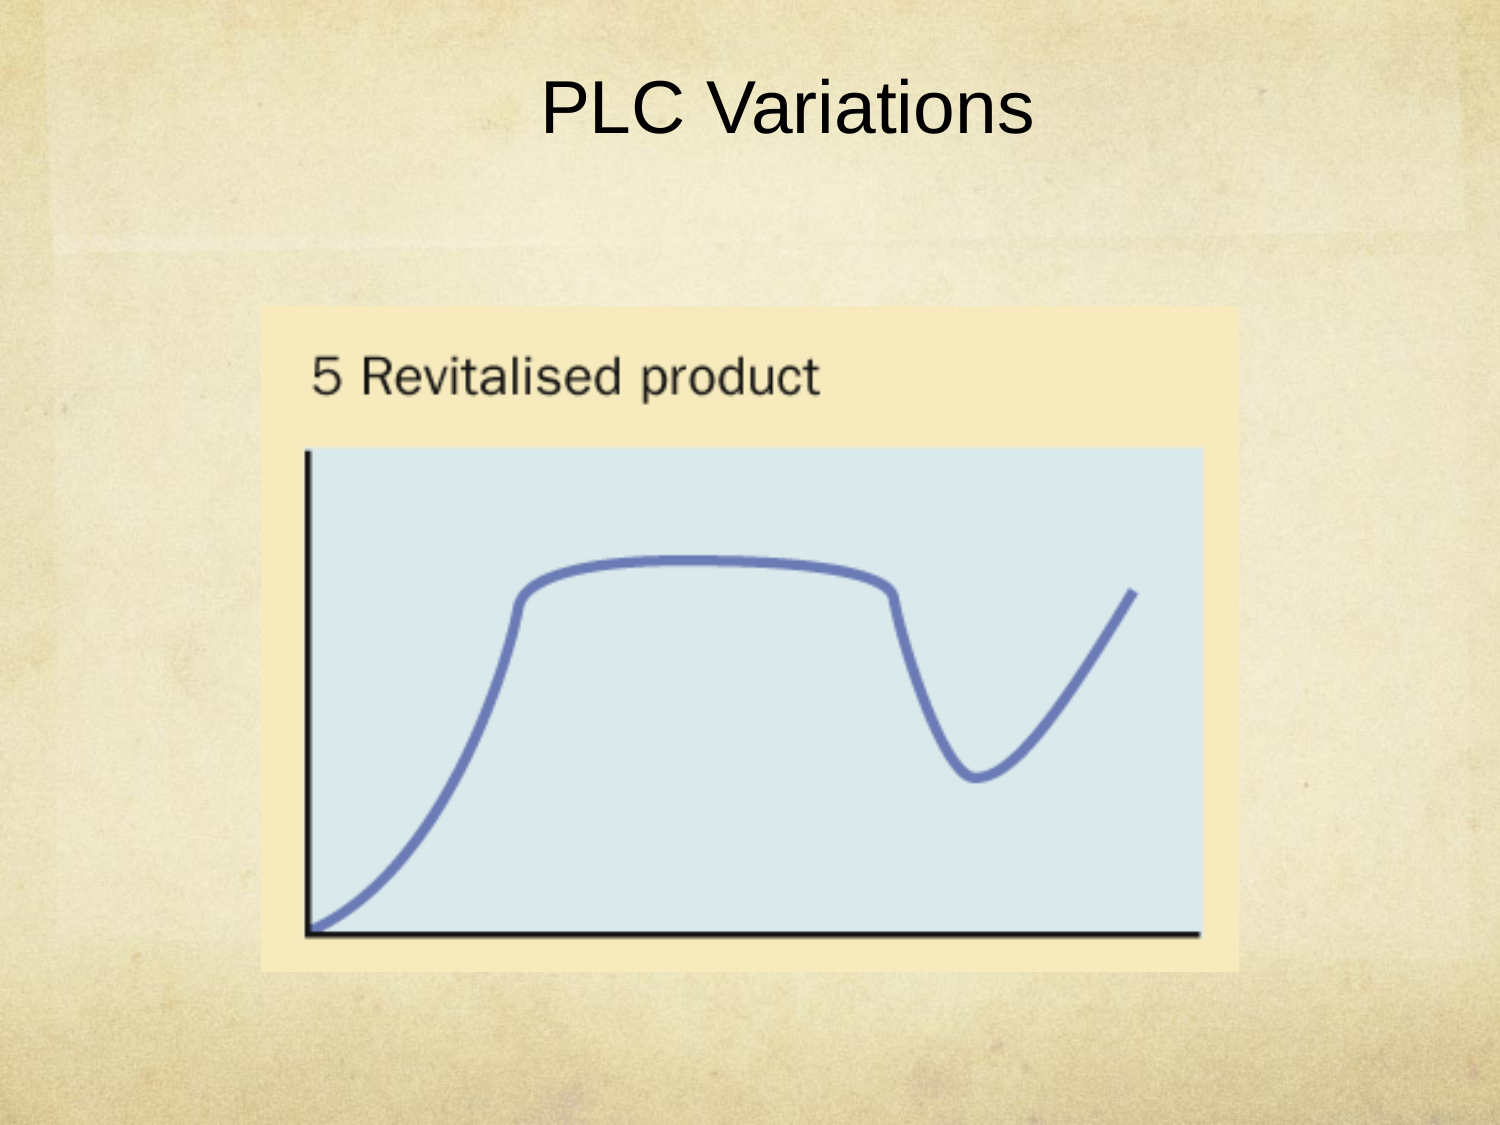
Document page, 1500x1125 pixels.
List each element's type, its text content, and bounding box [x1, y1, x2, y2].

picture [0, 0, 1500, 1125]
title PLC Variations [150, 45, 1425, 163]
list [149, 305, 1351, 973]
